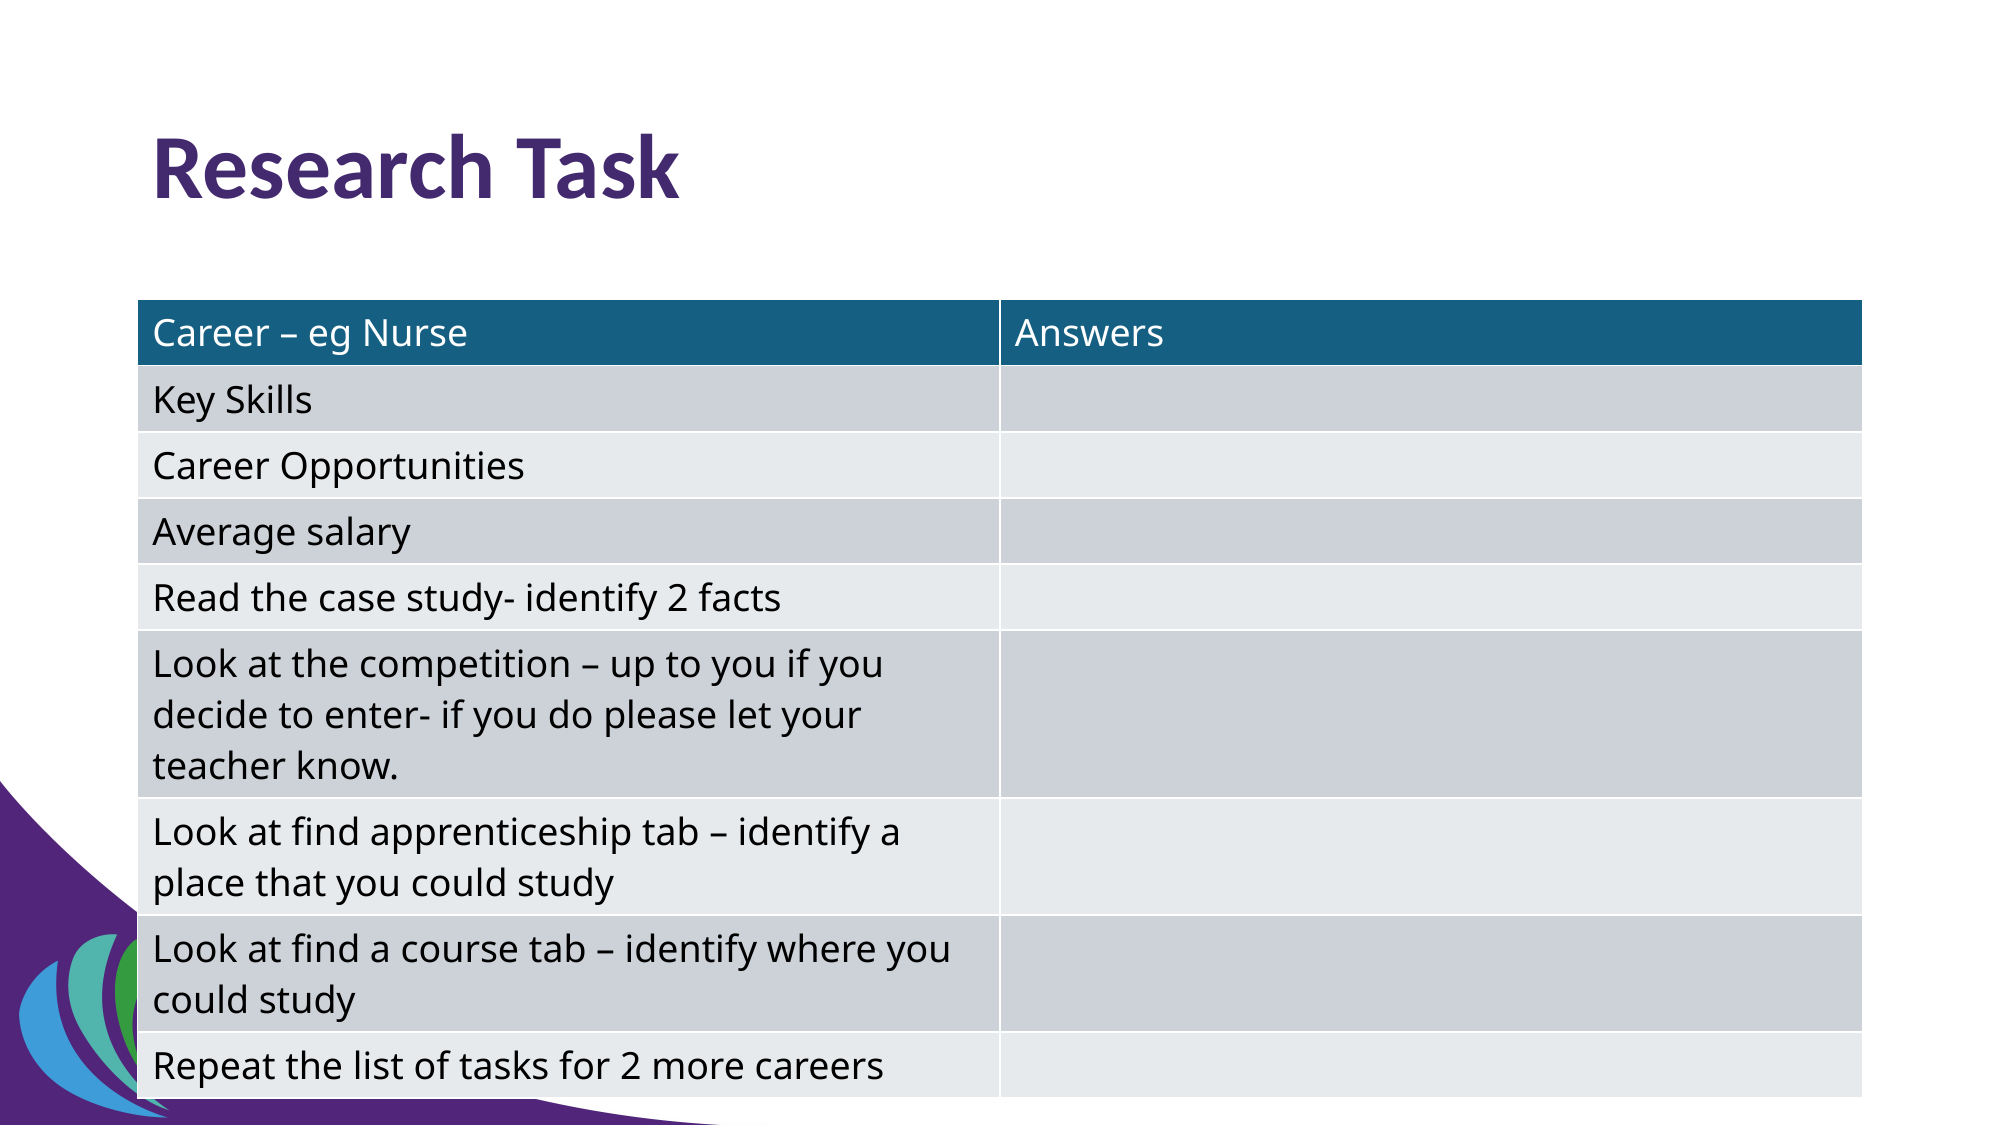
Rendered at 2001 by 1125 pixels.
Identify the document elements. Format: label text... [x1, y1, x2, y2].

title Research Task [137, 59, 1863, 278]
table_cell Look at find a course tab – identify where you could study [138, 916, 999, 1031]
table_cell Career Opportunities [138, 433, 999, 497]
table_cell [1001, 916, 1862, 1031]
table_cell [1001, 1033, 1862, 1097]
table_cell Average salary [138, 499, 999, 563]
table_cell [1001, 433, 1862, 497]
table_cell [1001, 366, 1862, 431]
table_cell Look at the competition – up to you if you decide to enter- if you do please let your teacher know. [138, 631, 999, 797]
table_cell [1001, 499, 1862, 563]
table_cell Key Skills [138, 366, 999, 431]
table_cell [1001, 799, 1862, 914]
table_cell Repeat the list of tasks for 2 more careers [138, 1033, 999, 1097]
table_cell Look at find apprenticeship tab – identify a place that you could study [138, 799, 999, 914]
table_cell Read the case study- identify 2 facts [138, 565, 999, 629]
table_cell [1001, 565, 1862, 629]
table_header Answers [1001, 300, 1862, 365]
table_cell [1001, 631, 1862, 797]
table_header Career – eg Nurse [138, 300, 999, 365]
picture [0, 1, 2000, 1125]
